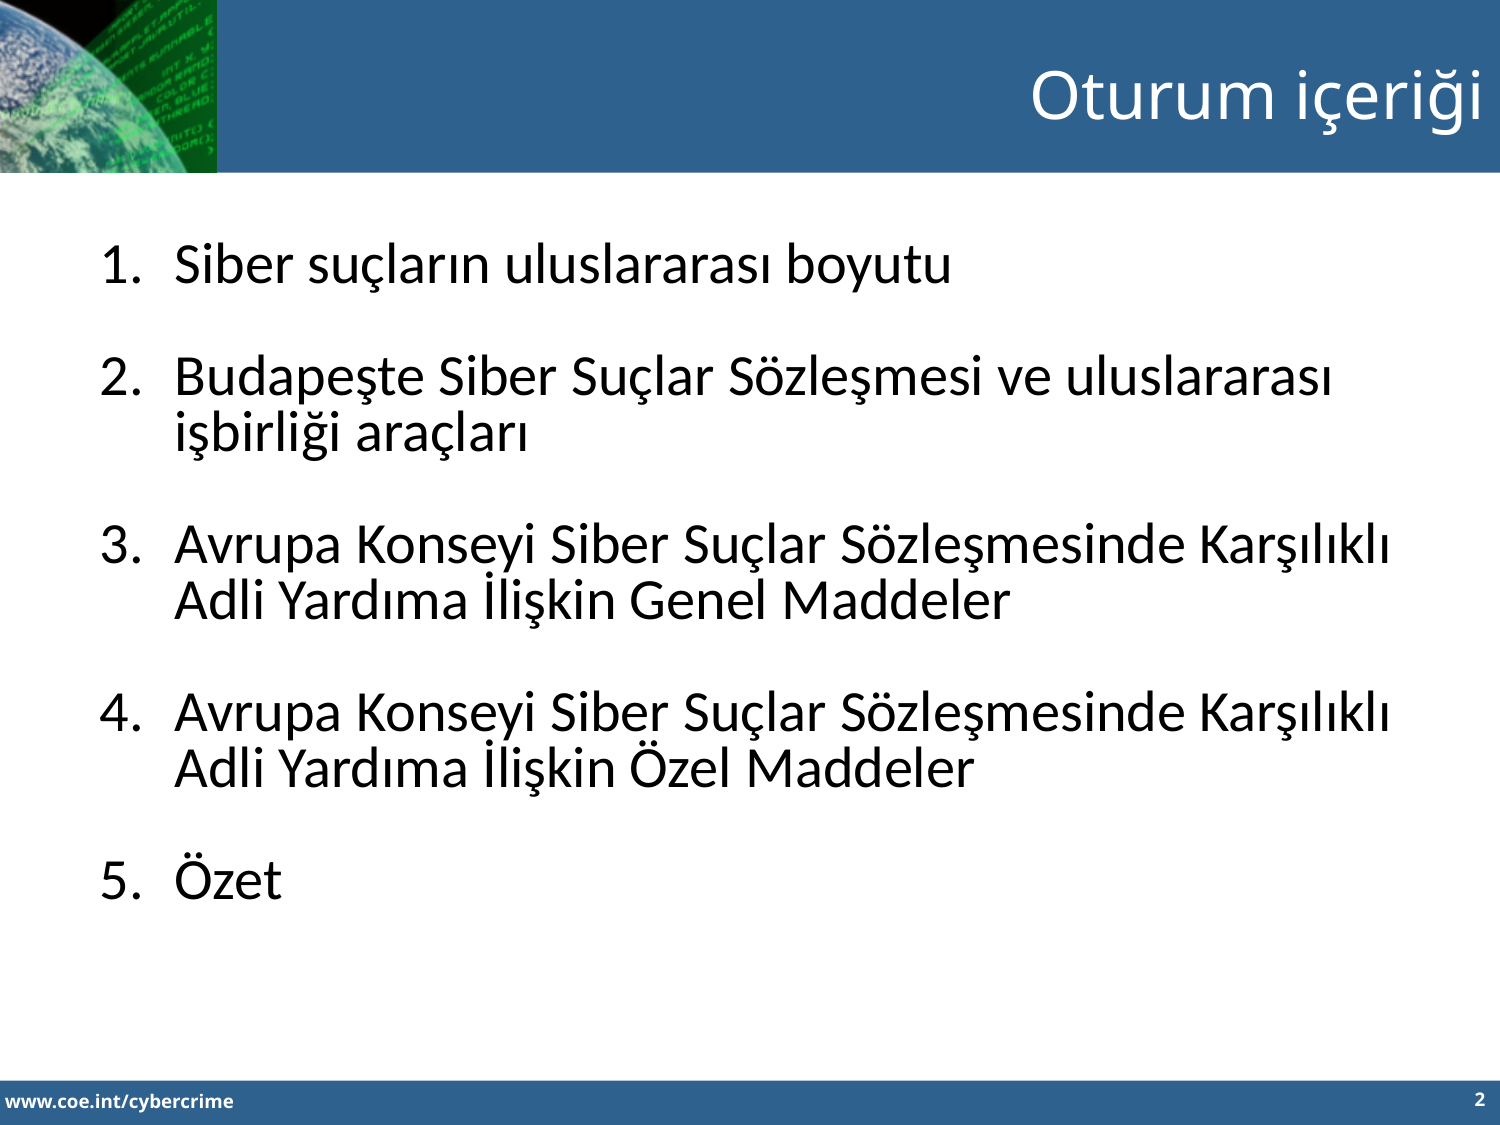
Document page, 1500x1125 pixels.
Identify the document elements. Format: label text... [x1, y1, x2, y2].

text_box Siber suçların uluslararası boyutu Budapeşte Siber Suçlar Sözleşmesi ve uluslararası işbirliği araçları Avrupa Konseyi Siber Suçlar Sözleşmesinde Karşılıklı Adli Yardıma İlişkin Genel Maddeler Avrupa Konseyi Siber Suçlar Sözleşmesinde Karşılıklı Adli Yardıma İlişkin Özel Maddeler Özet [85, 231, 1458, 919]
picture [0, 1, 217, 173]
text_box Oturum içeriği [230, 16, 1500, 170]
text_box [729, 171, 1480, 267]
slide_number 2 [1162, 1080, 1500, 1125]
